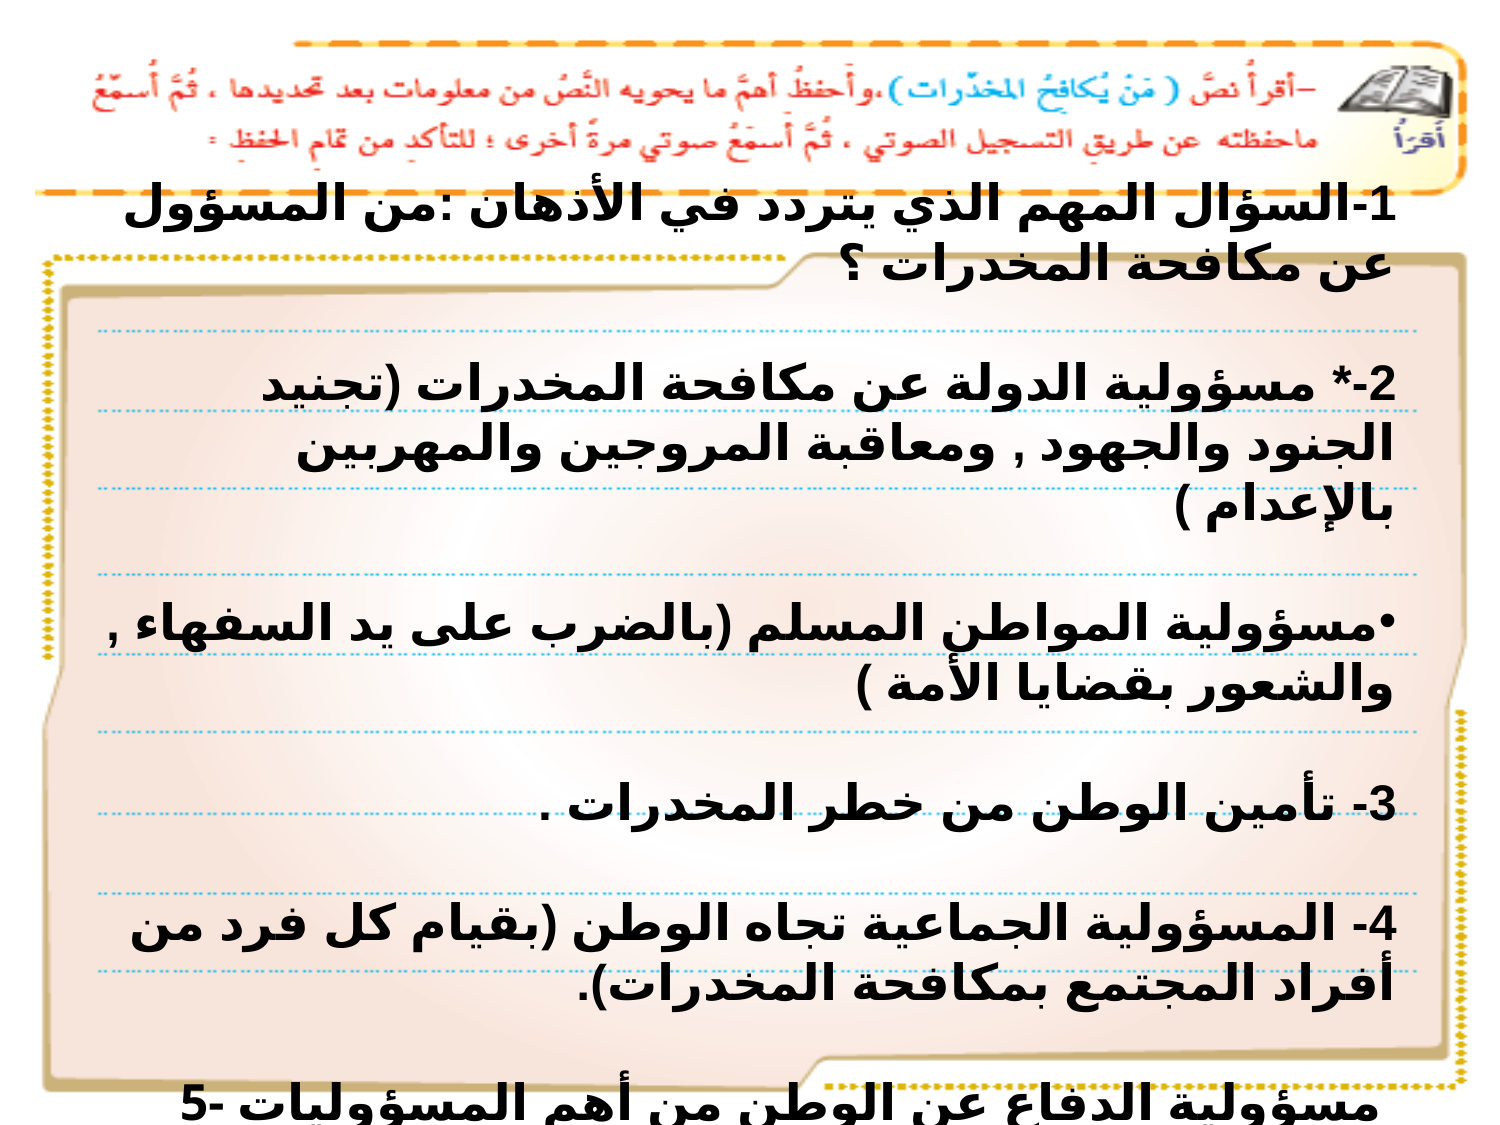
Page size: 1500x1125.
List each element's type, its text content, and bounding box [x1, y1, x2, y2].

text_box 1-السؤال المهم الذي يتردد في الأذهان :من المسؤول عن مكافحة المخدرات ؟ 2-* مسؤولية الدولة عن مكافحة المخدرات (تجنيد الجنود والجهود , ومعاقبة المروجين والمهربين بالإعدام ) مسؤولية المواطن المسلم (بالضرب على يد السفهاء , والشعور بقضايا الأمة ) 3- تأمين الوطن من خطر المخدرات . 4- المسؤولية الجماعية تجاه الوطن (بقيام كل فرد من أفراد المجتمع بمكافحة المخدرات). 5- مسؤولية الدفاع عن الوطن من أهم المسؤوليات [88, 1110, 1412, 1125]
picture [34, 34, 1477, 1102]
